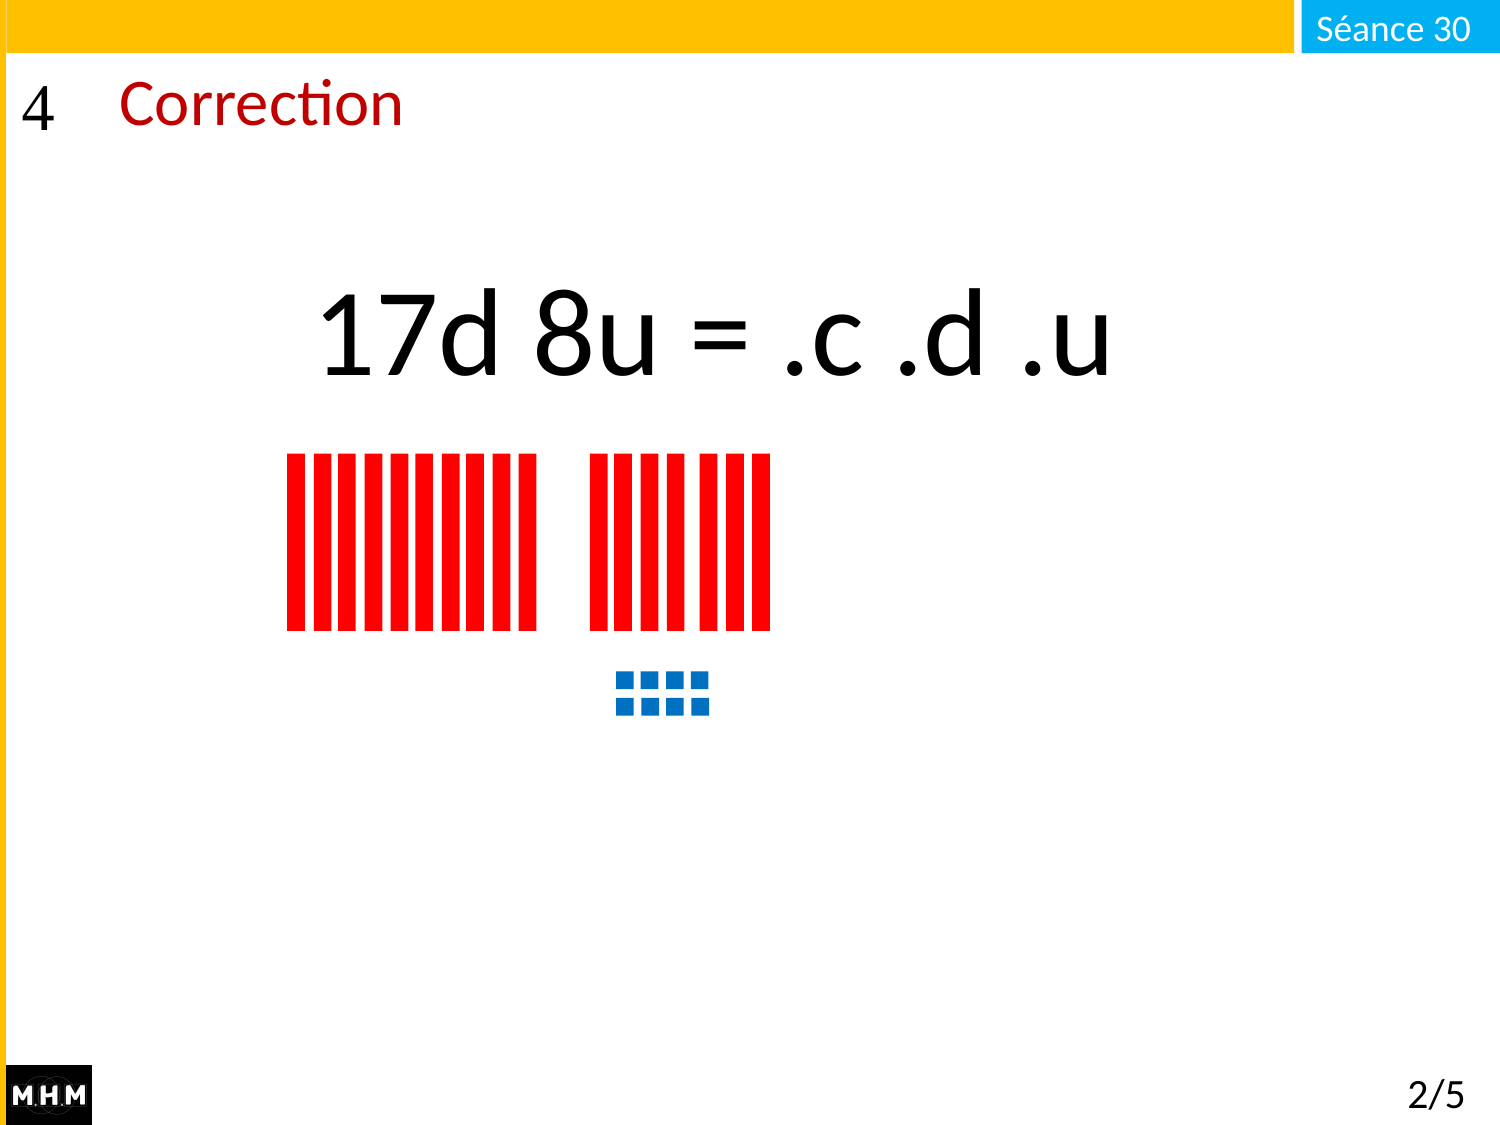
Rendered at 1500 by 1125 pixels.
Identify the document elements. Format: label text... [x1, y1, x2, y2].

text_box [699, 453, 718, 632]
text_box [690, 670, 709, 690]
text_box [286, 453, 306, 632]
text_box [492, 453, 511, 632]
text_box [313, 453, 332, 632]
title Correction [104, 60, 1391, 148]
text_box 17d 8u = .c .d .u [53, 242, 1375, 408]
text_box [725, 453, 745, 632]
picture [6, 1065, 92, 1125]
text_box [665, 670, 685, 690]
text_box [613, 453, 633, 632]
text_box [364, 453, 383, 632]
text_box [615, 670, 635, 690]
text_box [337, 453, 357, 632]
text_box [690, 697, 710, 717]
text_box [390, 453, 409, 632]
text_box [640, 697, 660, 717]
text_box [665, 697, 685, 717]
text_box [640, 453, 659, 632]
text_box [414, 453, 434, 632]
list 2/5 [1373, 1064, 1500, 1125]
text_box [666, 453, 685, 632]
text_box [465, 453, 485, 632]
text_box [589, 453, 609, 632]
text_box [751, 453, 771, 632]
text_box [518, 453, 537, 632]
text_box [615, 697, 635, 717]
text_box [640, 670, 659, 690]
text_box [441, 453, 461, 632]
